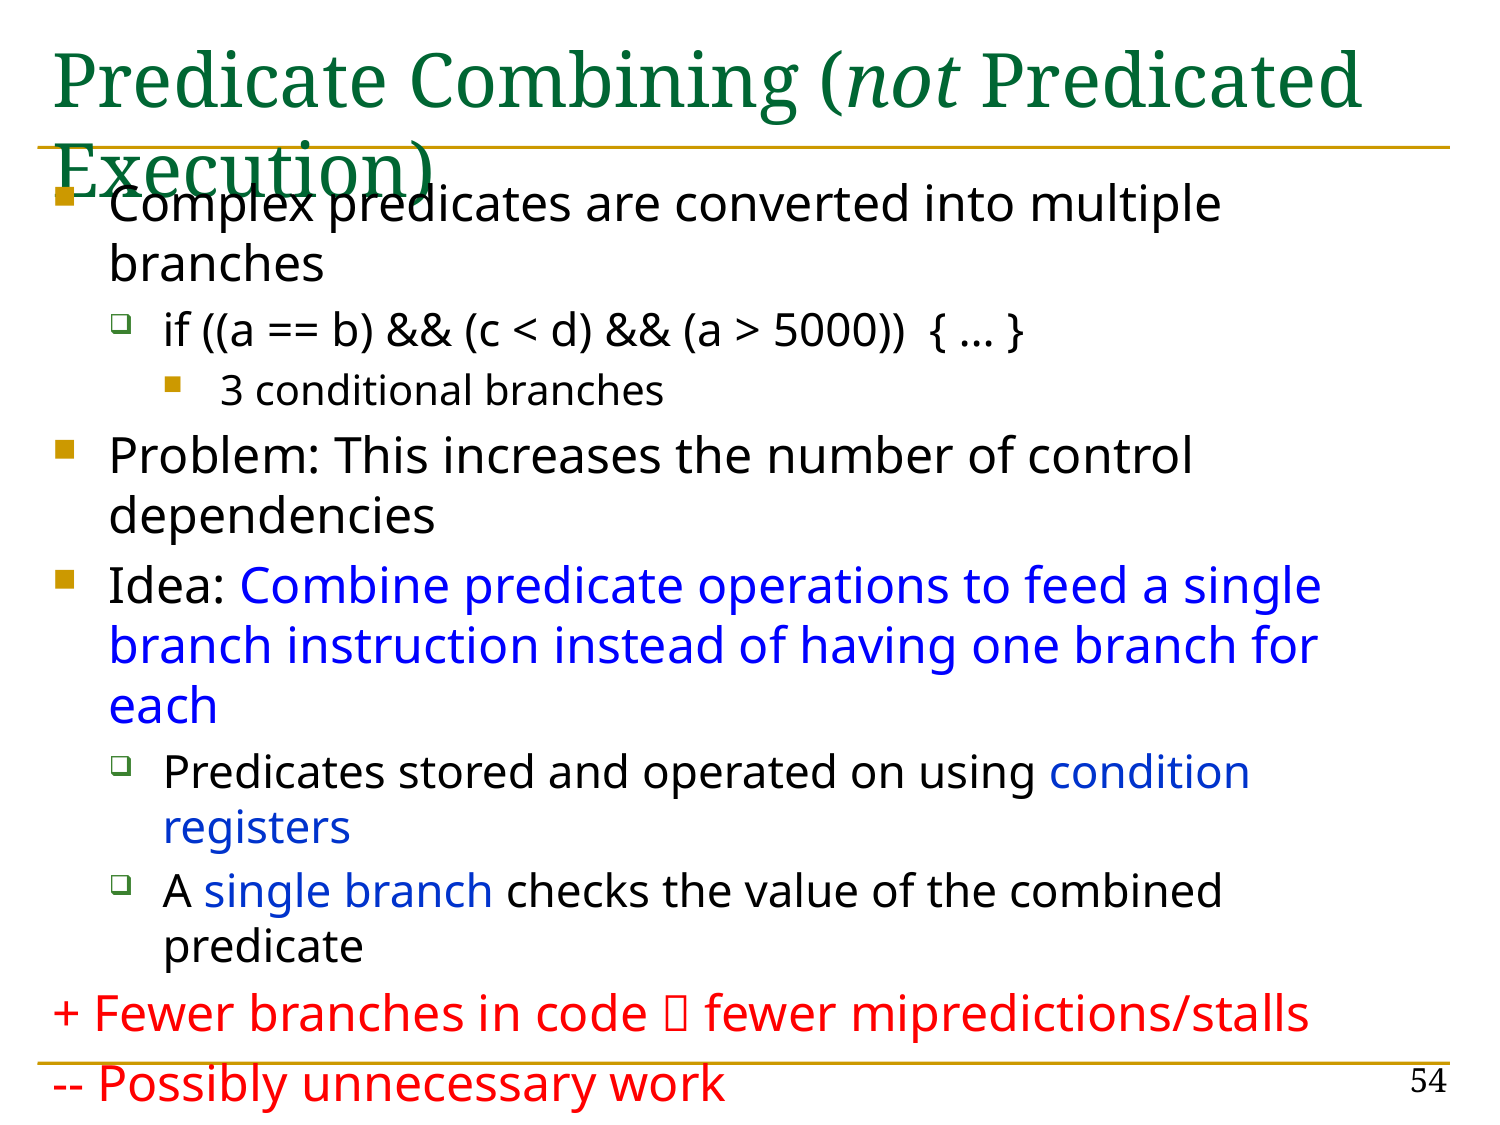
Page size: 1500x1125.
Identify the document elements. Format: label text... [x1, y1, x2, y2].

title Predicate Combining (not Predicated Execution) [37, 24, 1488, 200]
slide_number 54 [1111, 1036, 1462, 1112]
list Complex predicates are converted into multiple branches if ((a == b) && (c < d) && (a > 5000)) { … } 3 conditional branches Problem: This increases the number of control dependencies Idea: Combine predicate operations to feed a single branch instruction instead of having one branch for each Predicates stored and operated on using condition registers A single branch checks the value of the combined predicate + Fewer branches in code  fewer mipredictions/stalls -- Possibly unnecessary work -- If the first predicate is false, no need to compute other predicates Condition registers exist in IBM RS6000 and the POWER architecture [37, 163, 1450, 1016]
